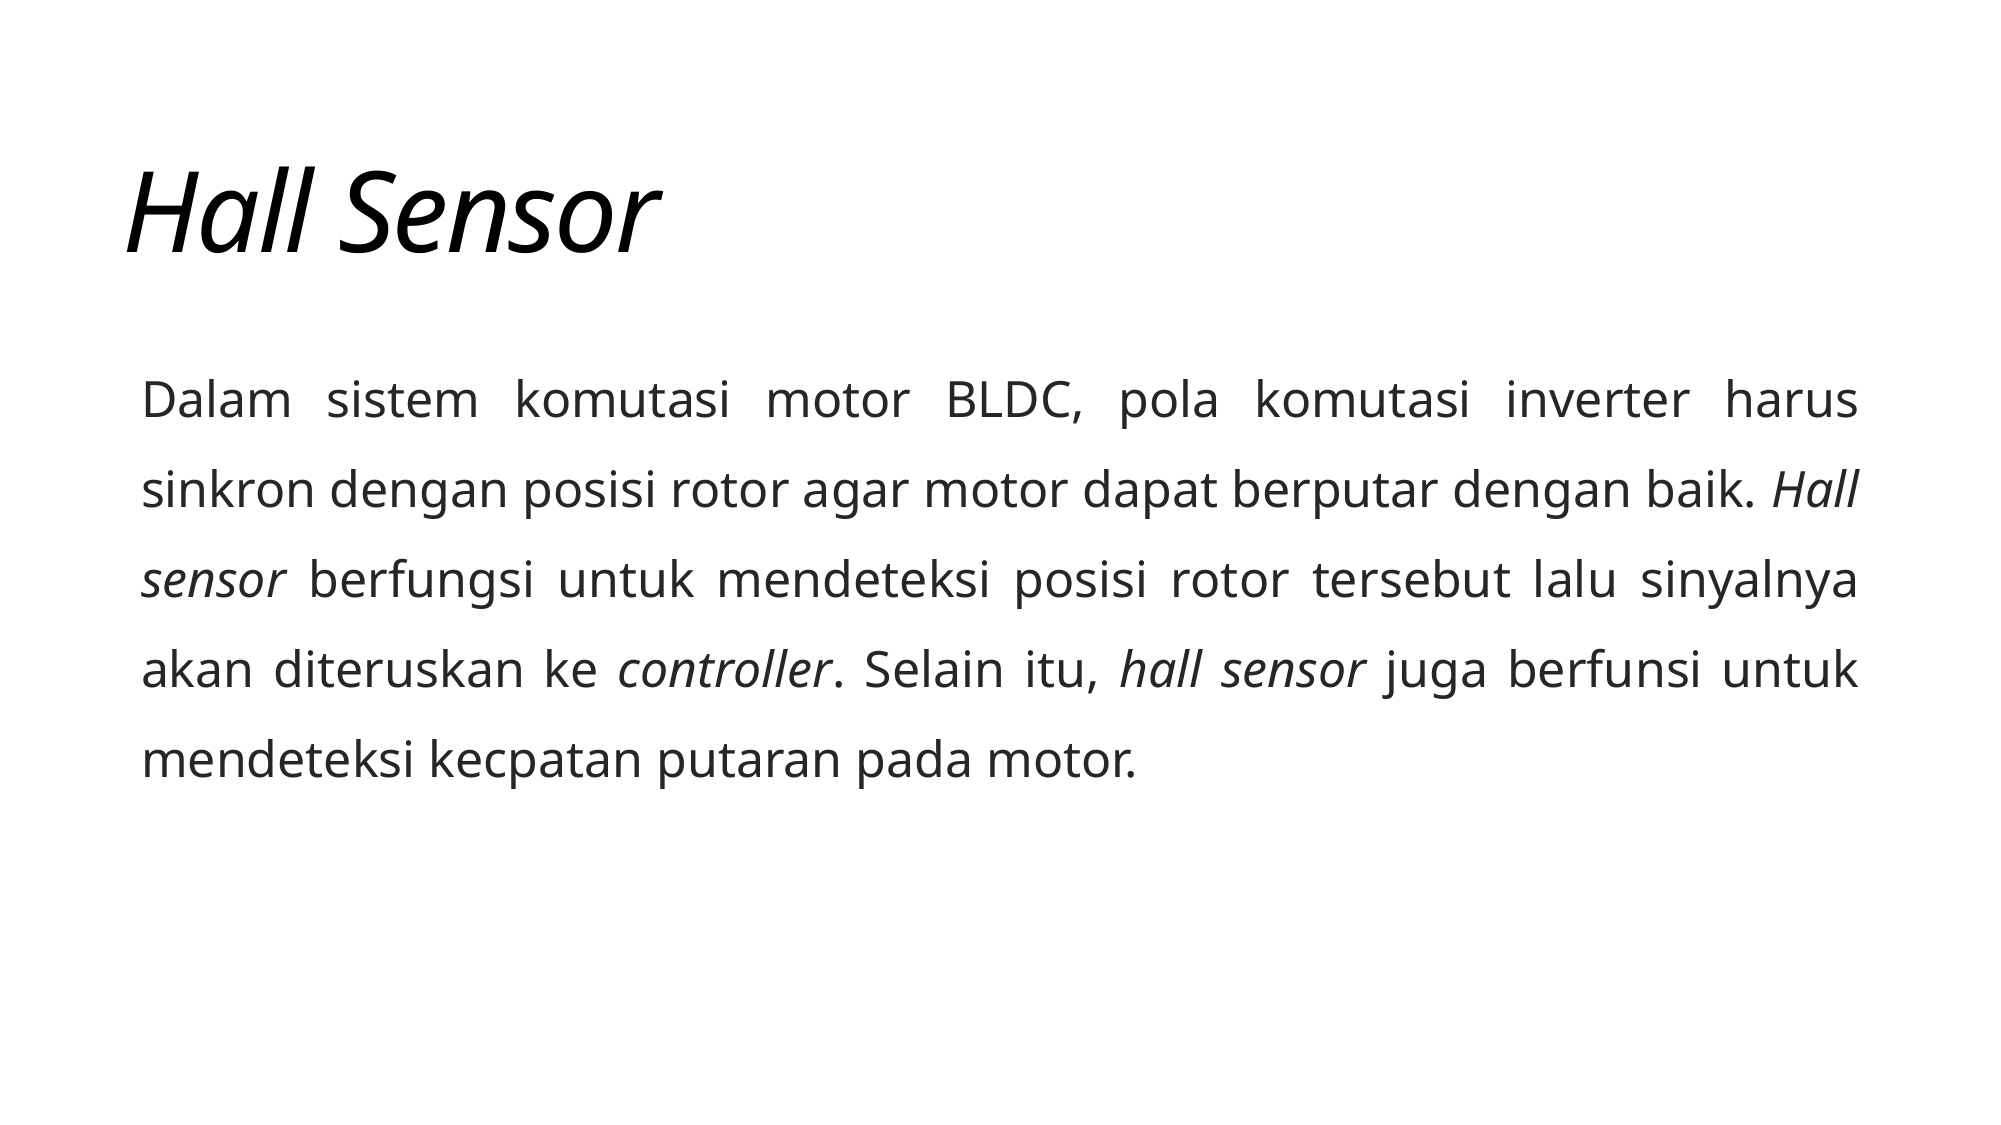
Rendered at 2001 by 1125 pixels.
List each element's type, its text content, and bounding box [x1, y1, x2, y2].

list Dalam sistem komutasi motor BLDC, pola komutasi inverter harus sinkron dengan posisi rotor agar motor dapat berputar dengan baik. Hall sensor berfungsi untuk mendeteksi posisi rotor tersebut lalu sinyalnya akan diteruskan ke controller. Selain itu, hall sensor juga berfunsi untuk mendeteksi kecpatan putaran pada motor. [111, 329, 1876, 948]
title Hall Sensor [107, 81, 1875, 354]
